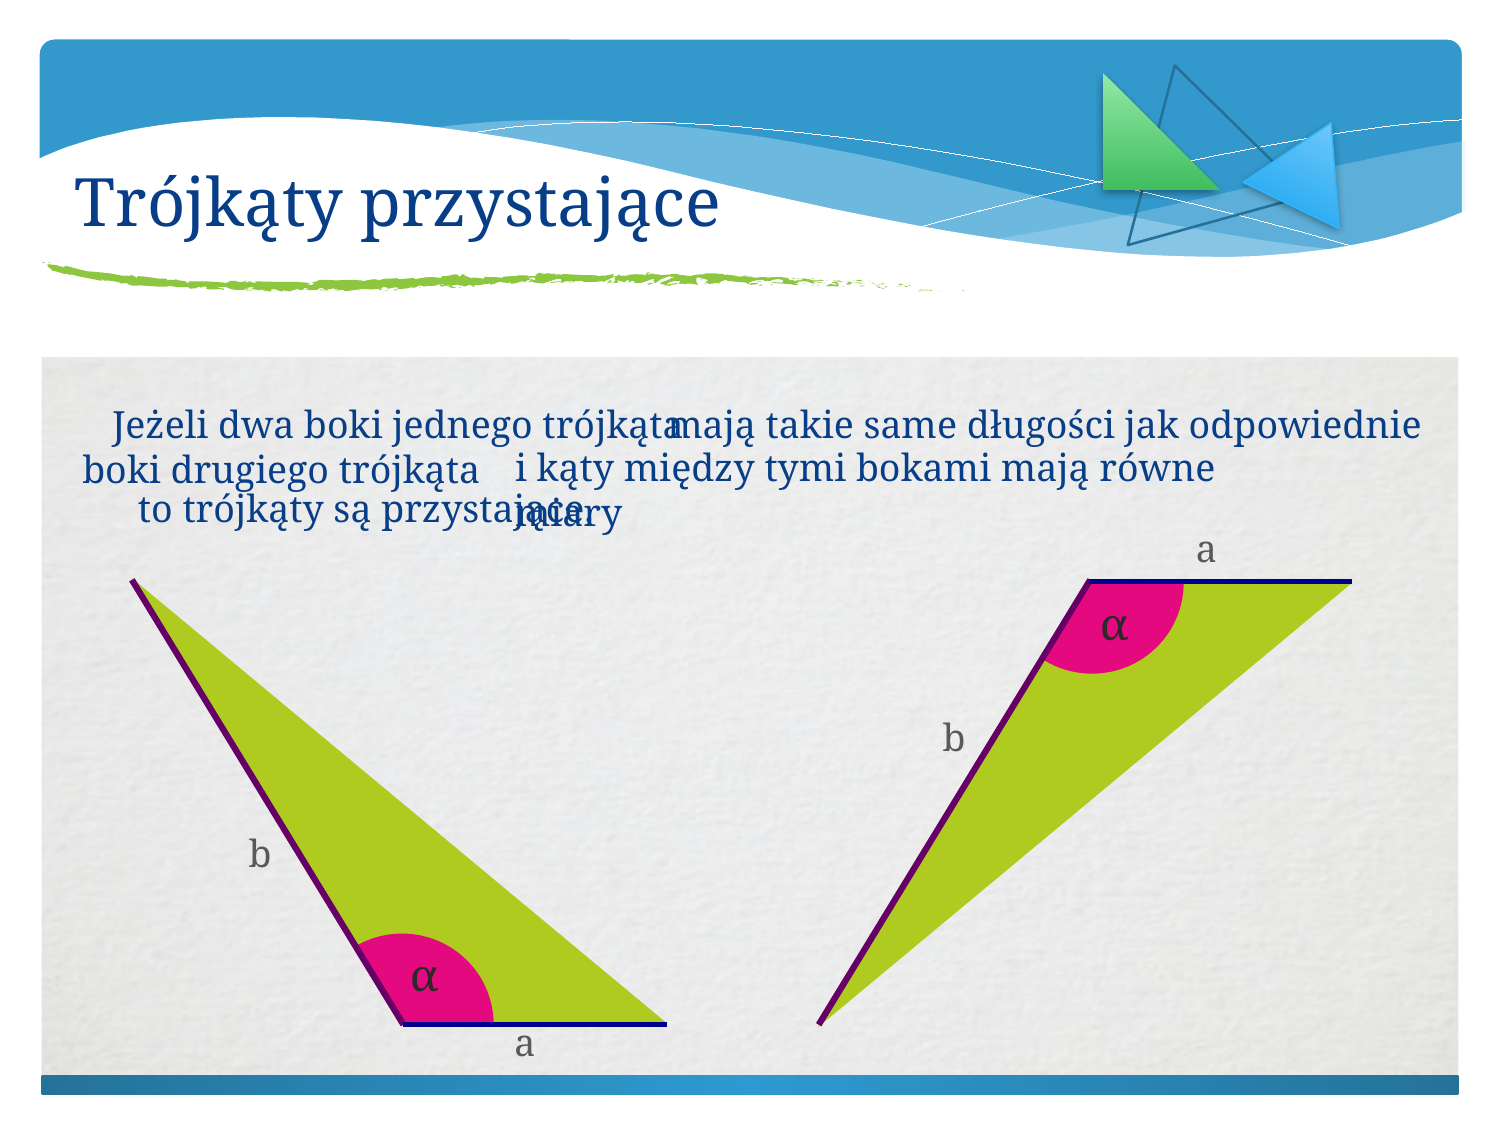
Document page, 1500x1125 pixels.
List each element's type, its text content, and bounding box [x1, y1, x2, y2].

picture [41, 357, 1459, 1125]
text_box [1126, 64, 1273, 247]
title Trójkąty przystające [59, 152, 818, 258]
text_box [1242, 122, 1340, 230]
text_box [1103, 73, 1220, 190]
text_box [818, 579, 1091, 1025]
picture [40, 261, 965, 298]
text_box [131, 579, 404, 1025]
